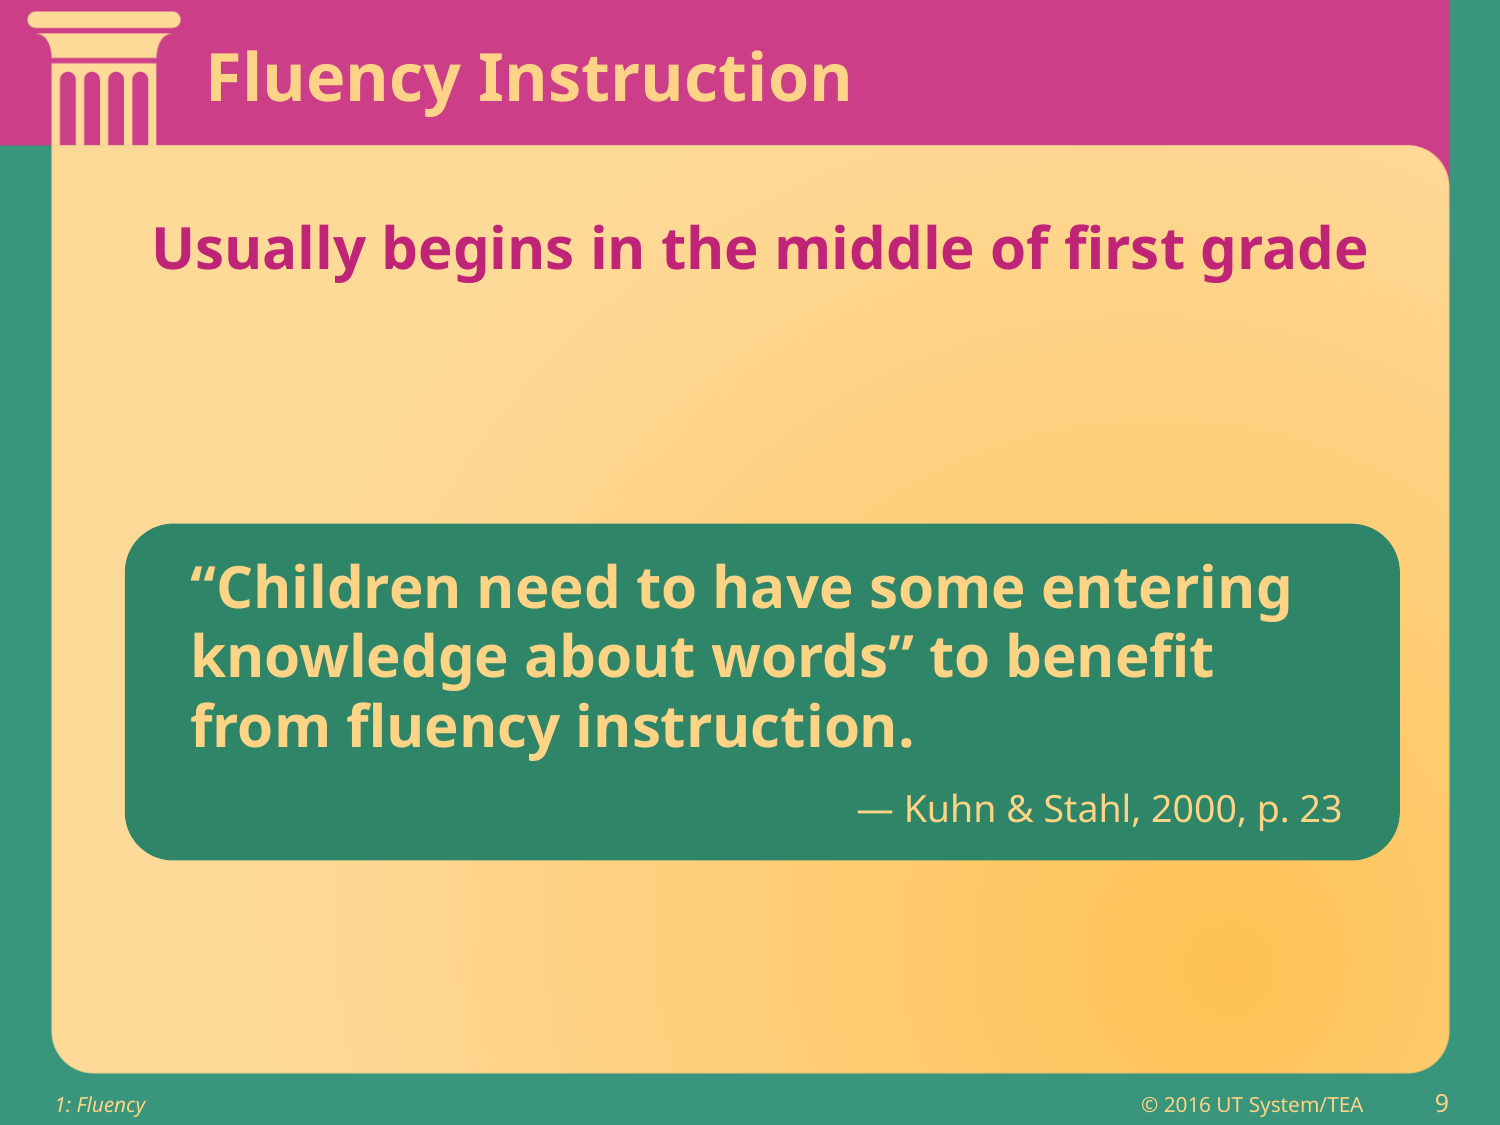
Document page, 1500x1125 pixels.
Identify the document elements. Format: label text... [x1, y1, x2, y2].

text_box [124, 523, 1400, 861]
text_box “Children need to have some entering knowledge about words” to benefit from fluency instruction. — Kuhn & Stahl, 2000, p. 23 [175, 542, 1358, 982]
list Usually begins in the middle of first grade [122, 203, 1398, 385]
picture [0, 0, 1500, 1125]
title Fluency Instruction [190, 0, 1418, 149]
